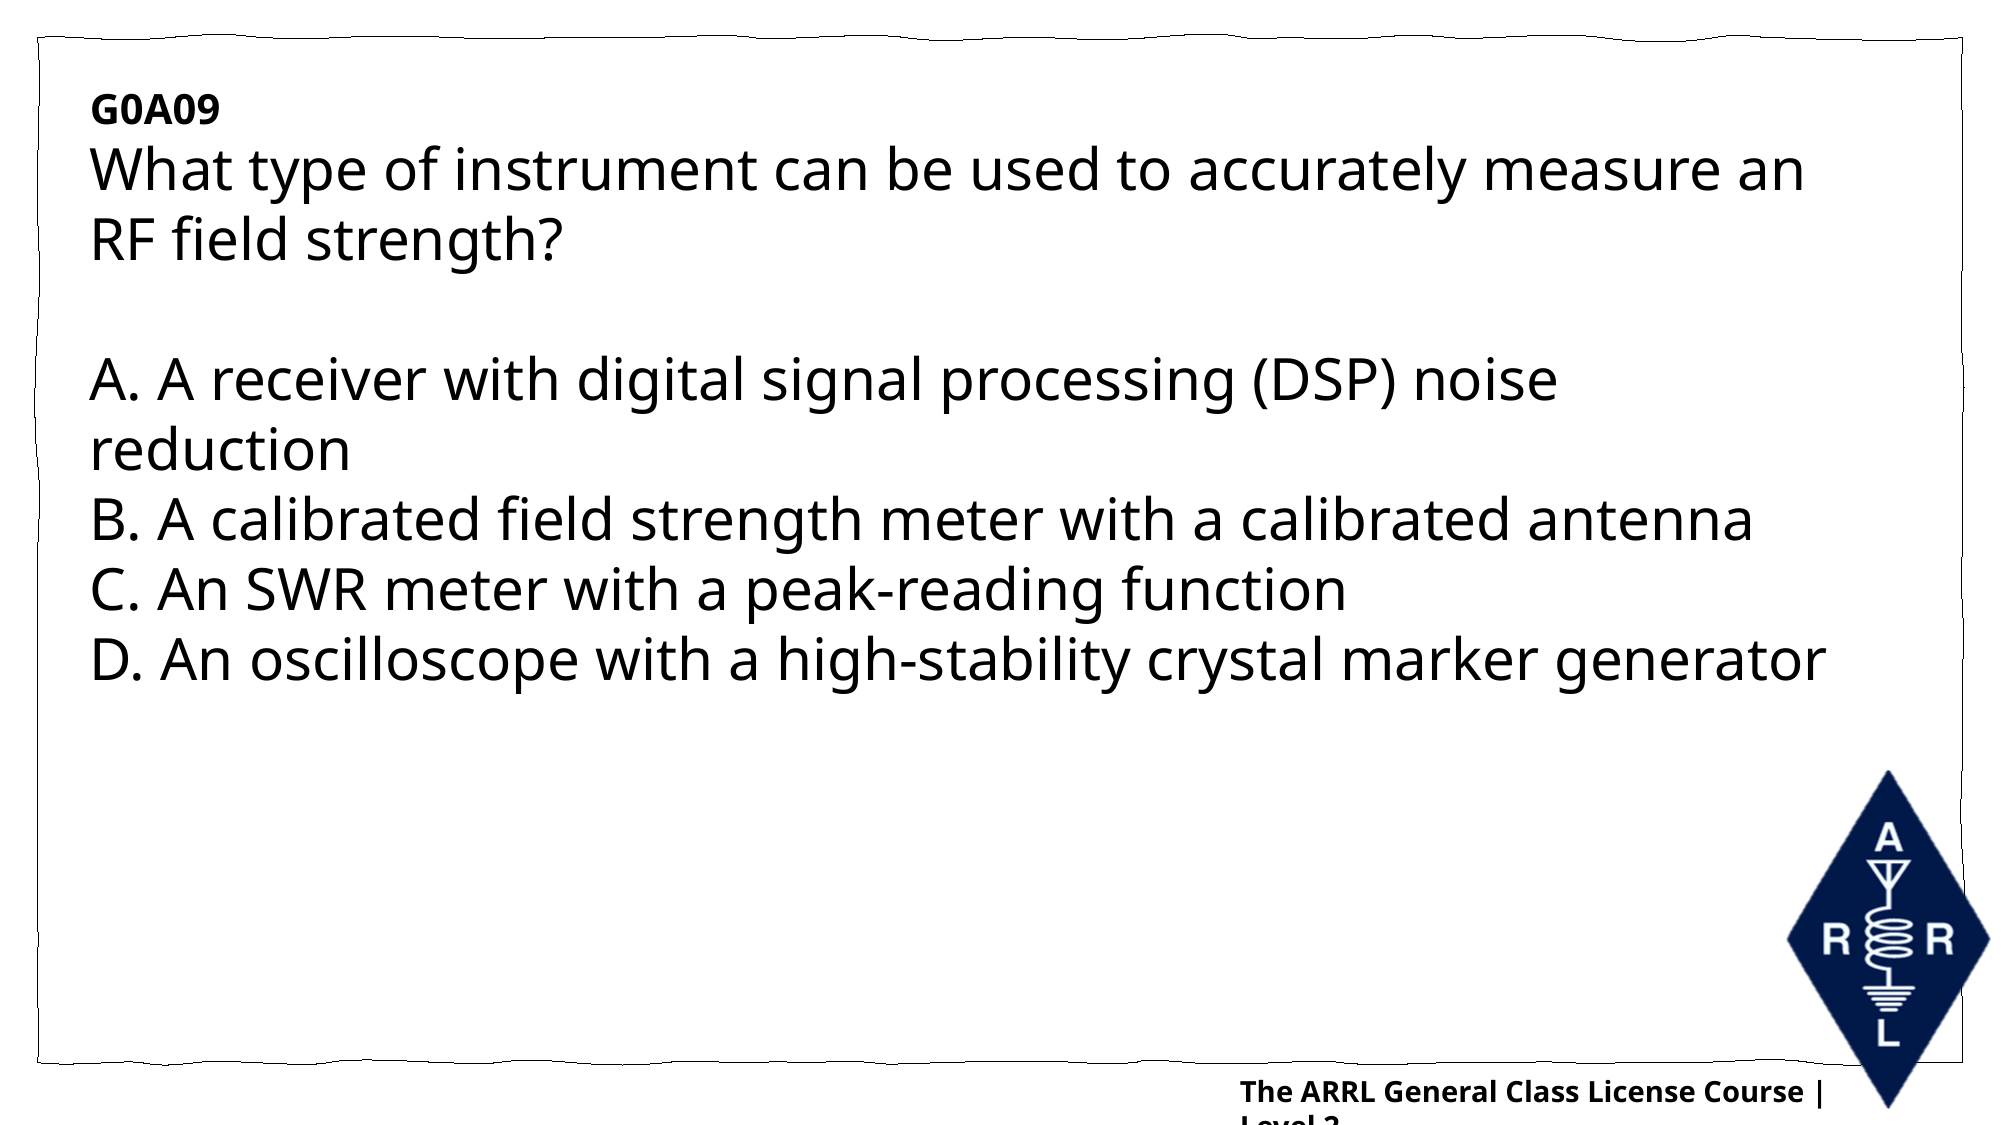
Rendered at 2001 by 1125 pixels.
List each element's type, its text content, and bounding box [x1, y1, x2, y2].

text_box G0A09 What type of instrument can be used to accurately measure an RF field strength? A. A receiver with digital signal processing (DSP) noise reduction B. A calibrated field strength meter with a calibrated antenna C. An SWR meter with a peak-reading function D. An oscilloscope with a high-stability crystal marker generator [75, 75, 1850, 700]
picture [1773, 752, 1999, 1125]
